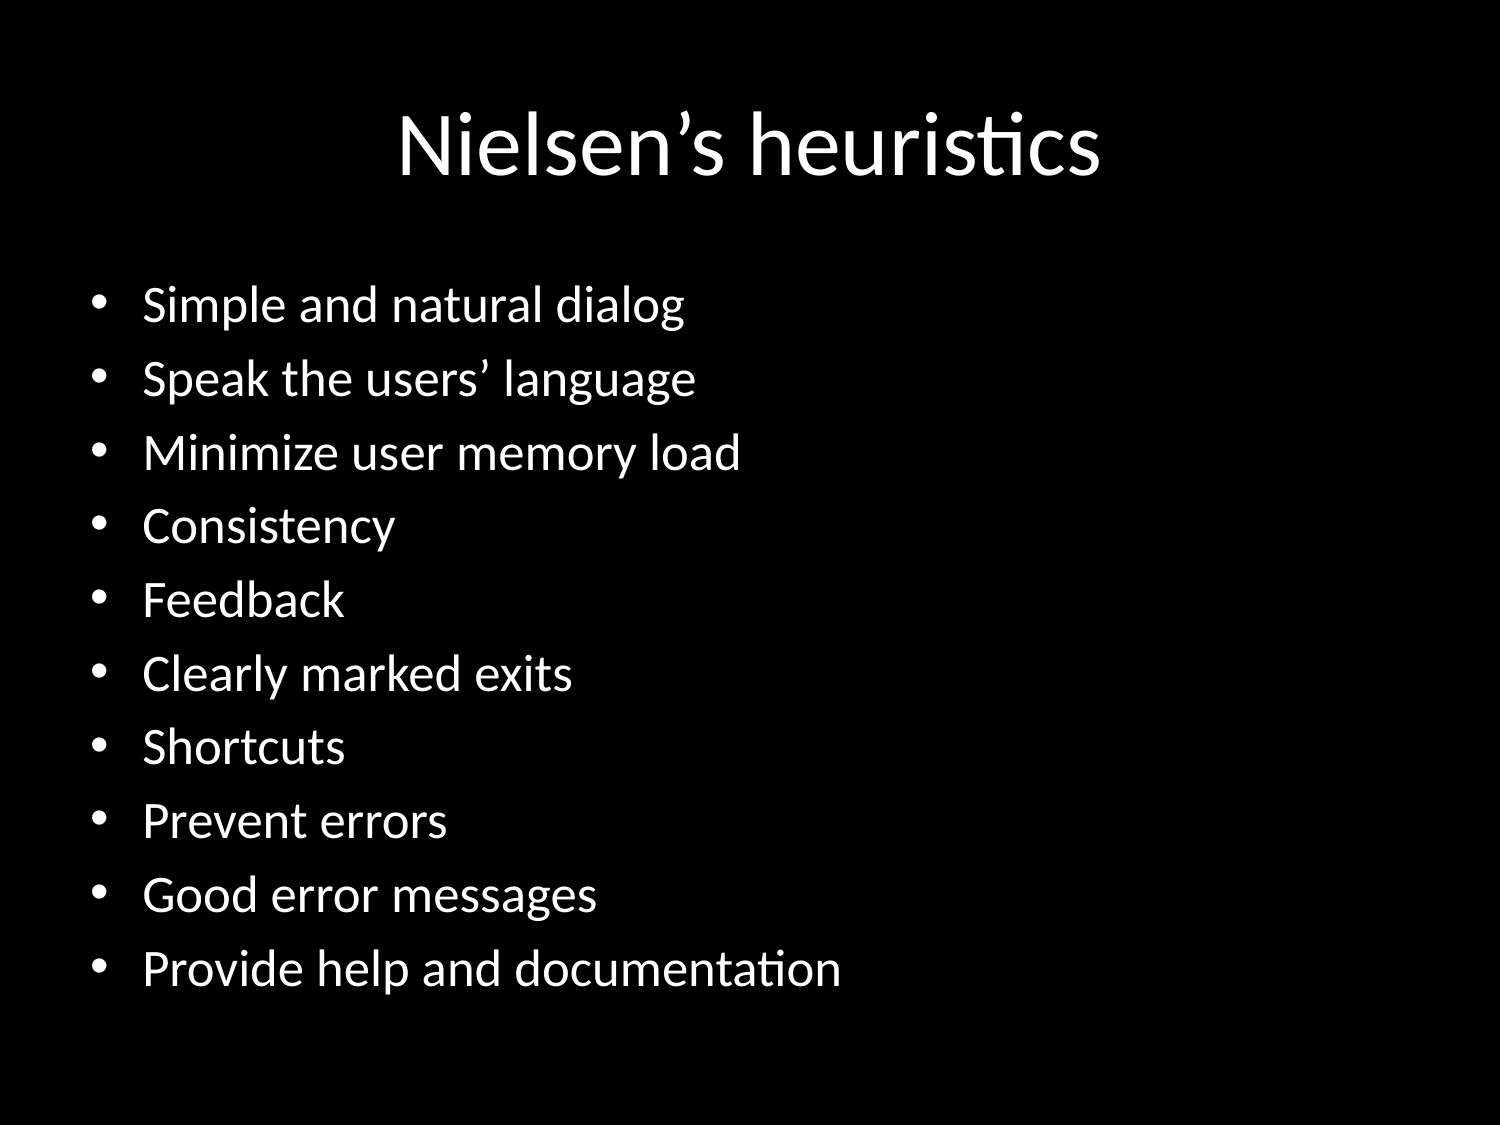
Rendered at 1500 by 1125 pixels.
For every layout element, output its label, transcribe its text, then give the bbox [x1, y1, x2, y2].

title Nielsen’s heuristics [75, 45, 1425, 233]
list Simple and natural dialog Speak the users’ language Minimize user memory load Consistency Feedback Clearly marked exits Shortcuts Prevent errors Good error messages Provide help and documentation [75, 262, 1425, 1005]
